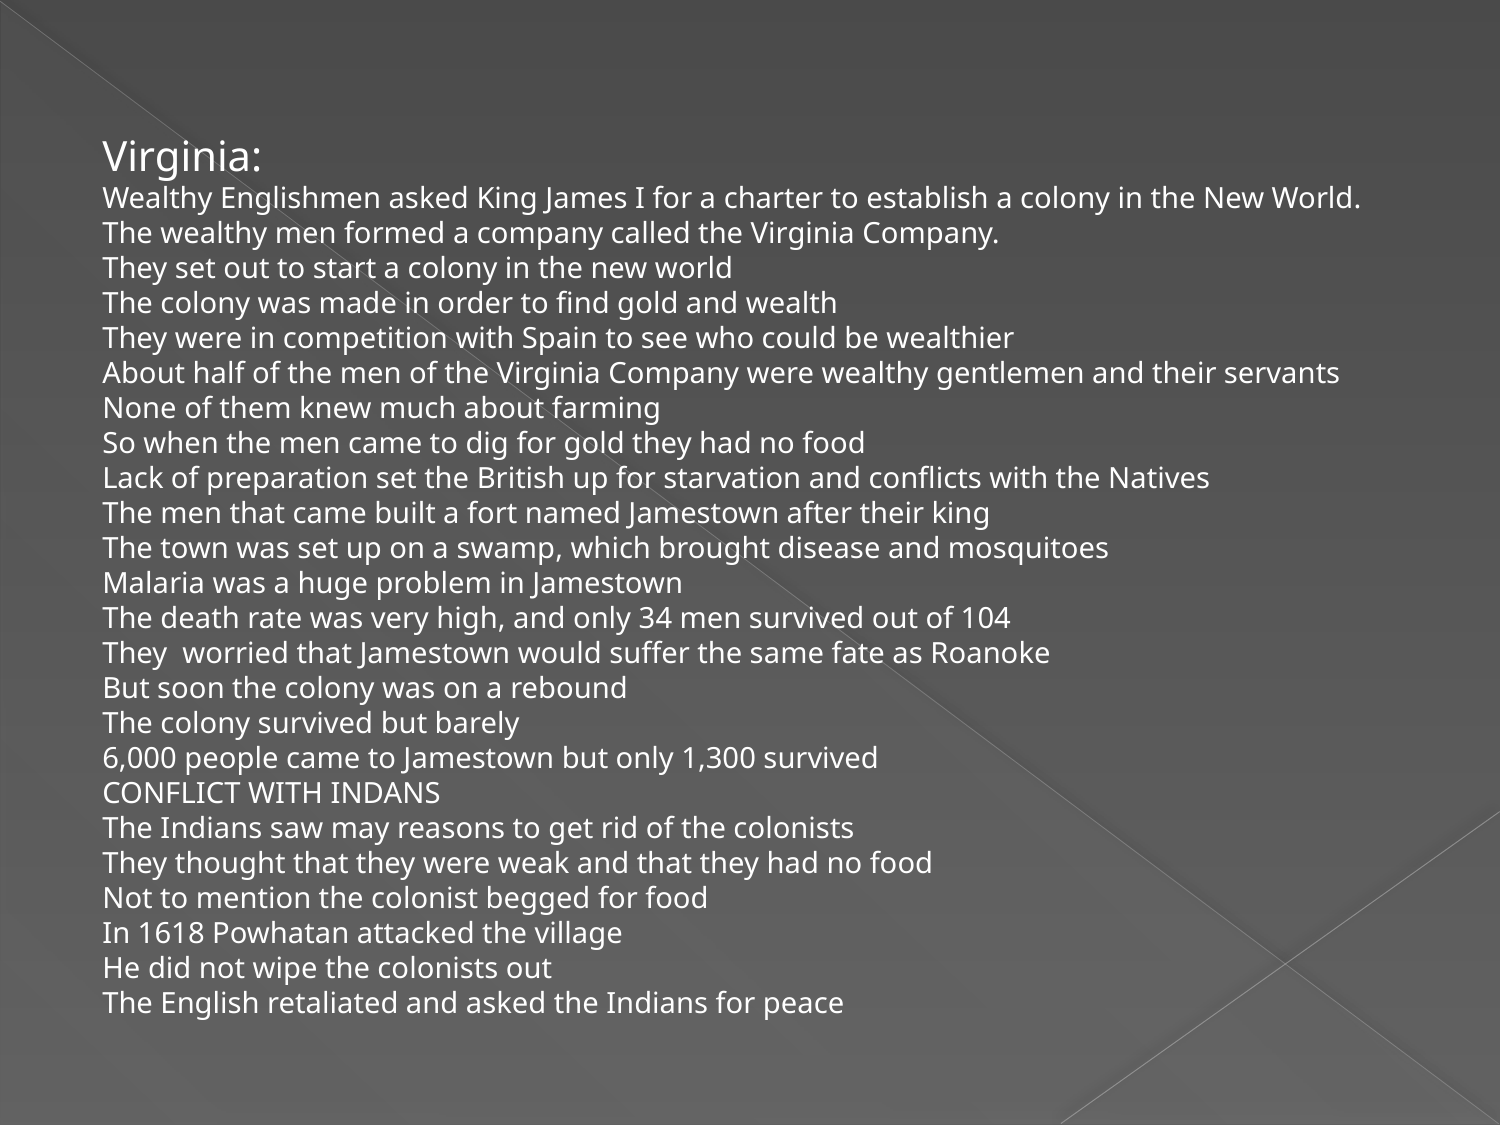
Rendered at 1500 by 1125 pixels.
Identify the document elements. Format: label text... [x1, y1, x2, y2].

text_box Virginia: Wealthy Englishmen asked King James I for a charter to establish a colony in the New World. The wealthy men formed a company called the Virginia Company. They set out to start a colony in the new world The colony was made in order to find gold and wealth They were in competition with Spain to see who could be wealthier About half of the men of the Virginia Company were wealthy gentlemen and their servants None of them knew much about farming So when the men came to dig for gold they had no food Lack of preparation set the British up for starvation and conflicts with the Natives The men that came built a fort named Jamestown after their king The town was set up on a swamp, which brought disease and mosquitoes Malaria was a huge problem in Jamestown The death rate was very high, and only 34 men survived out of 104 They worried that Jamestown would suffer the same fate as Roanoke But soon the colony was on a rebound The colony survived but barely 6,000 people came to Jamestown but only 1,300 survived CONFLICT WITH INDANS The Indians saw may reasons to get rid of the colonists They thought that they were weak and that they had no food Not to mention the colonist begged for food In 1618 Powhatan attacked the village He did not wipe the colonists out The English retaliated and asked the Indians for peace [87, 87, 1500, 1027]
